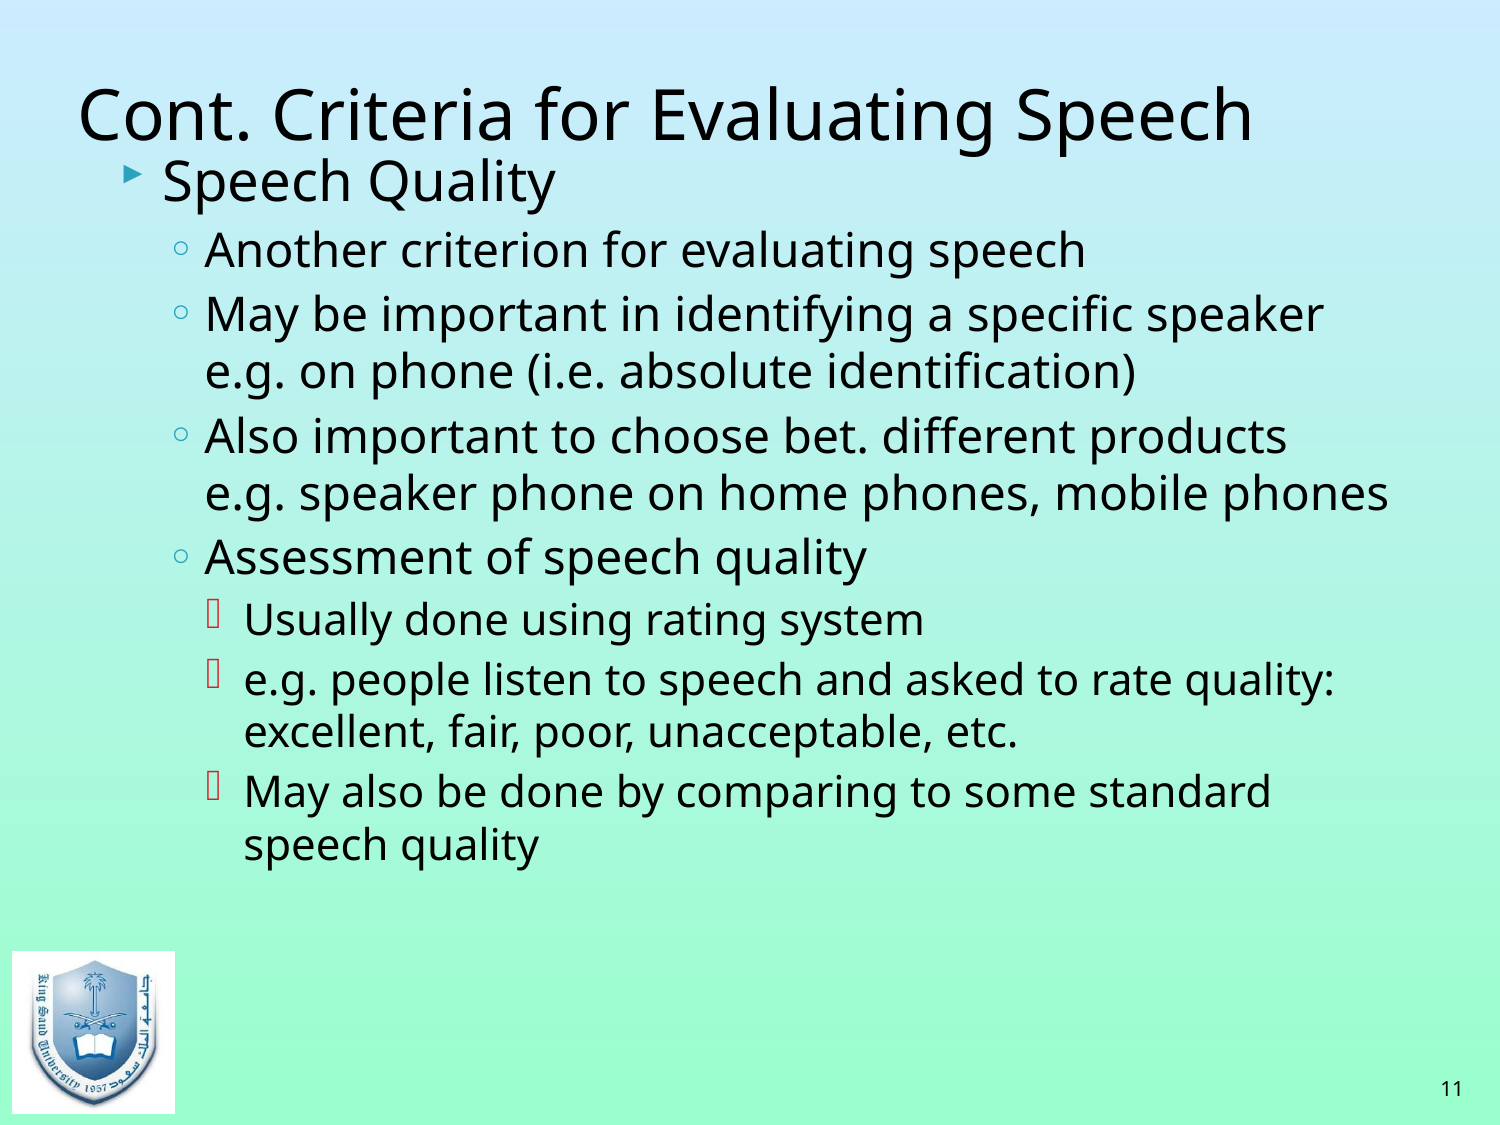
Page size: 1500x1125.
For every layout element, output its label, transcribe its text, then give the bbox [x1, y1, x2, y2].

title Cont. Criteria for Evaluating Speech [62, 62, 1413, 163]
list Speech Quality Another criterion for evaluating speech May be important in identifying a specific speaker e.g. on phone (i.e. absolute identification) Also important to choose bet. different products e.g. speaker phone on home phones, mobile phones Assessment of speech quality Usually done using rating system e.g. people listen to speech and asked to rate quality: excellent, fair, poor, unacceptable, etc. May also be done by comparing to some standard speech quality [87, 137, 1438, 1113]
picture [12, 951, 175, 1114]
slide_number 11 [1418, 1051, 1479, 1112]
